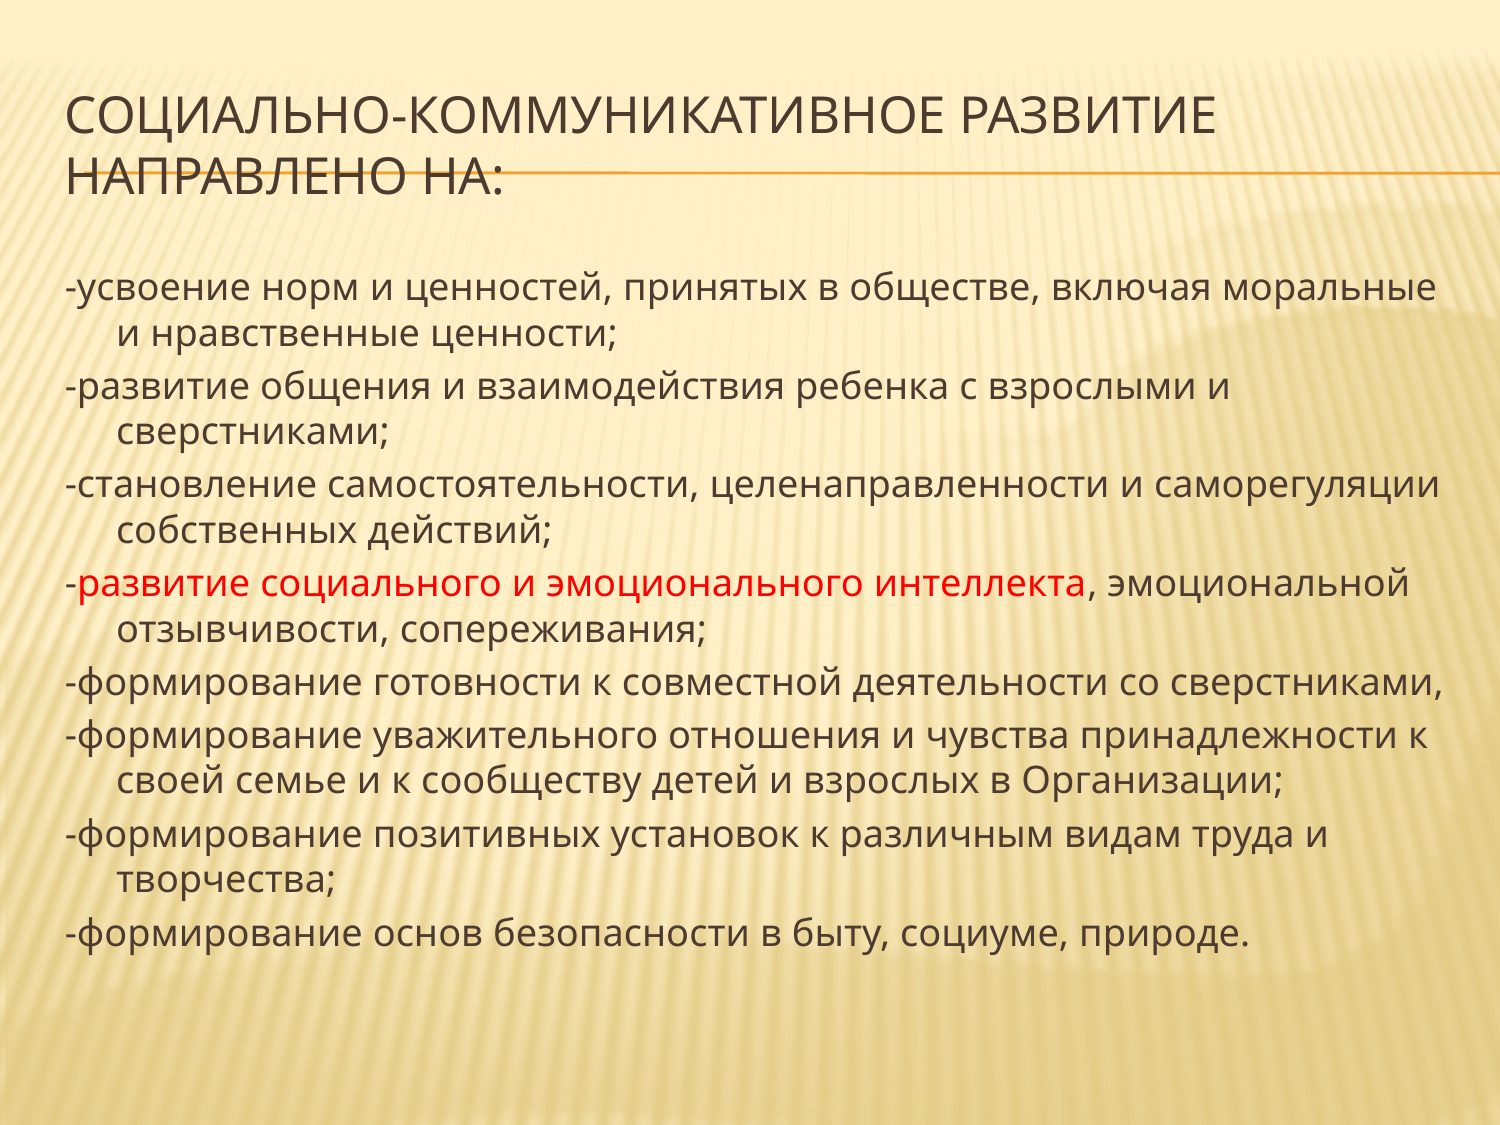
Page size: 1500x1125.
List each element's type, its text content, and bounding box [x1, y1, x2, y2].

title Социально-коммуникативное развитие направлено на: [50, 75, 1475, 213]
list -усвоение норм и ценностей, принятых в обществе, включая моральные и нравственные ценности; -развитие общения и взаимодействия ребенка с взрослыми и сверстниками; -становление самостоятельности, целенаправленности и саморегуляции собственных действий; -развитие социального и эмоционального интеллекта, эмоциональной отзывчивости, сопереживания; -формирование готовности к совместной деятельности со сверстниками, -формирование уважительного отношения и чувства принадлежности к своей семье и к сообществу детей и взрослых в Организации; -формирование позитивных установок к различным видам труда и творчества; -формирование основ безопасности в быту, социуме, природе. [50, 254, 1475, 998]
